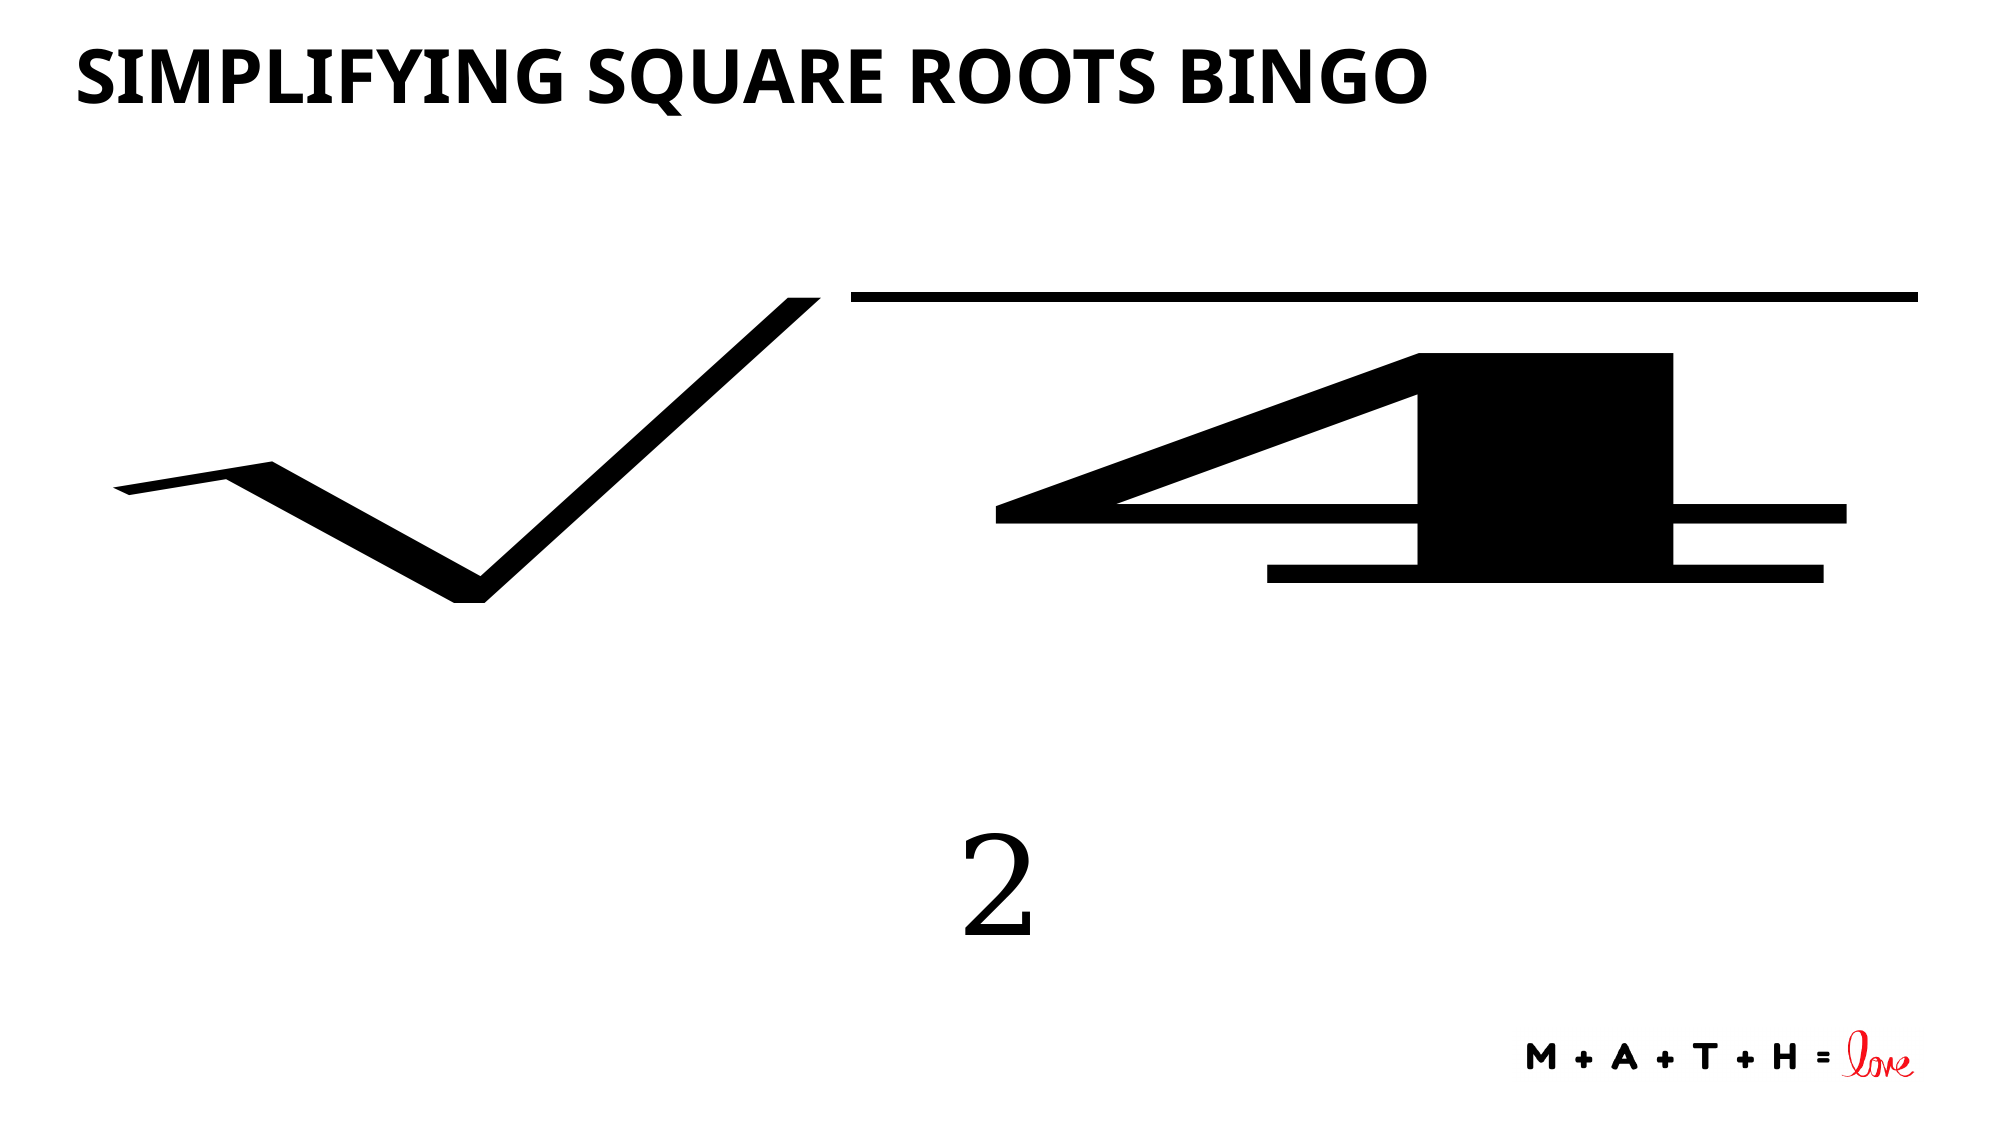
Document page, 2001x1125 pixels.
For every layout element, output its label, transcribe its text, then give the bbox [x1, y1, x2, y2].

picture [1511, 1026, 1925, 1082]
text_box SIMPLIFYING SQUARE ROOTS BINGO [60, 20, 1448, 126]
text_box 2 [813, 771, 1187, 989]
